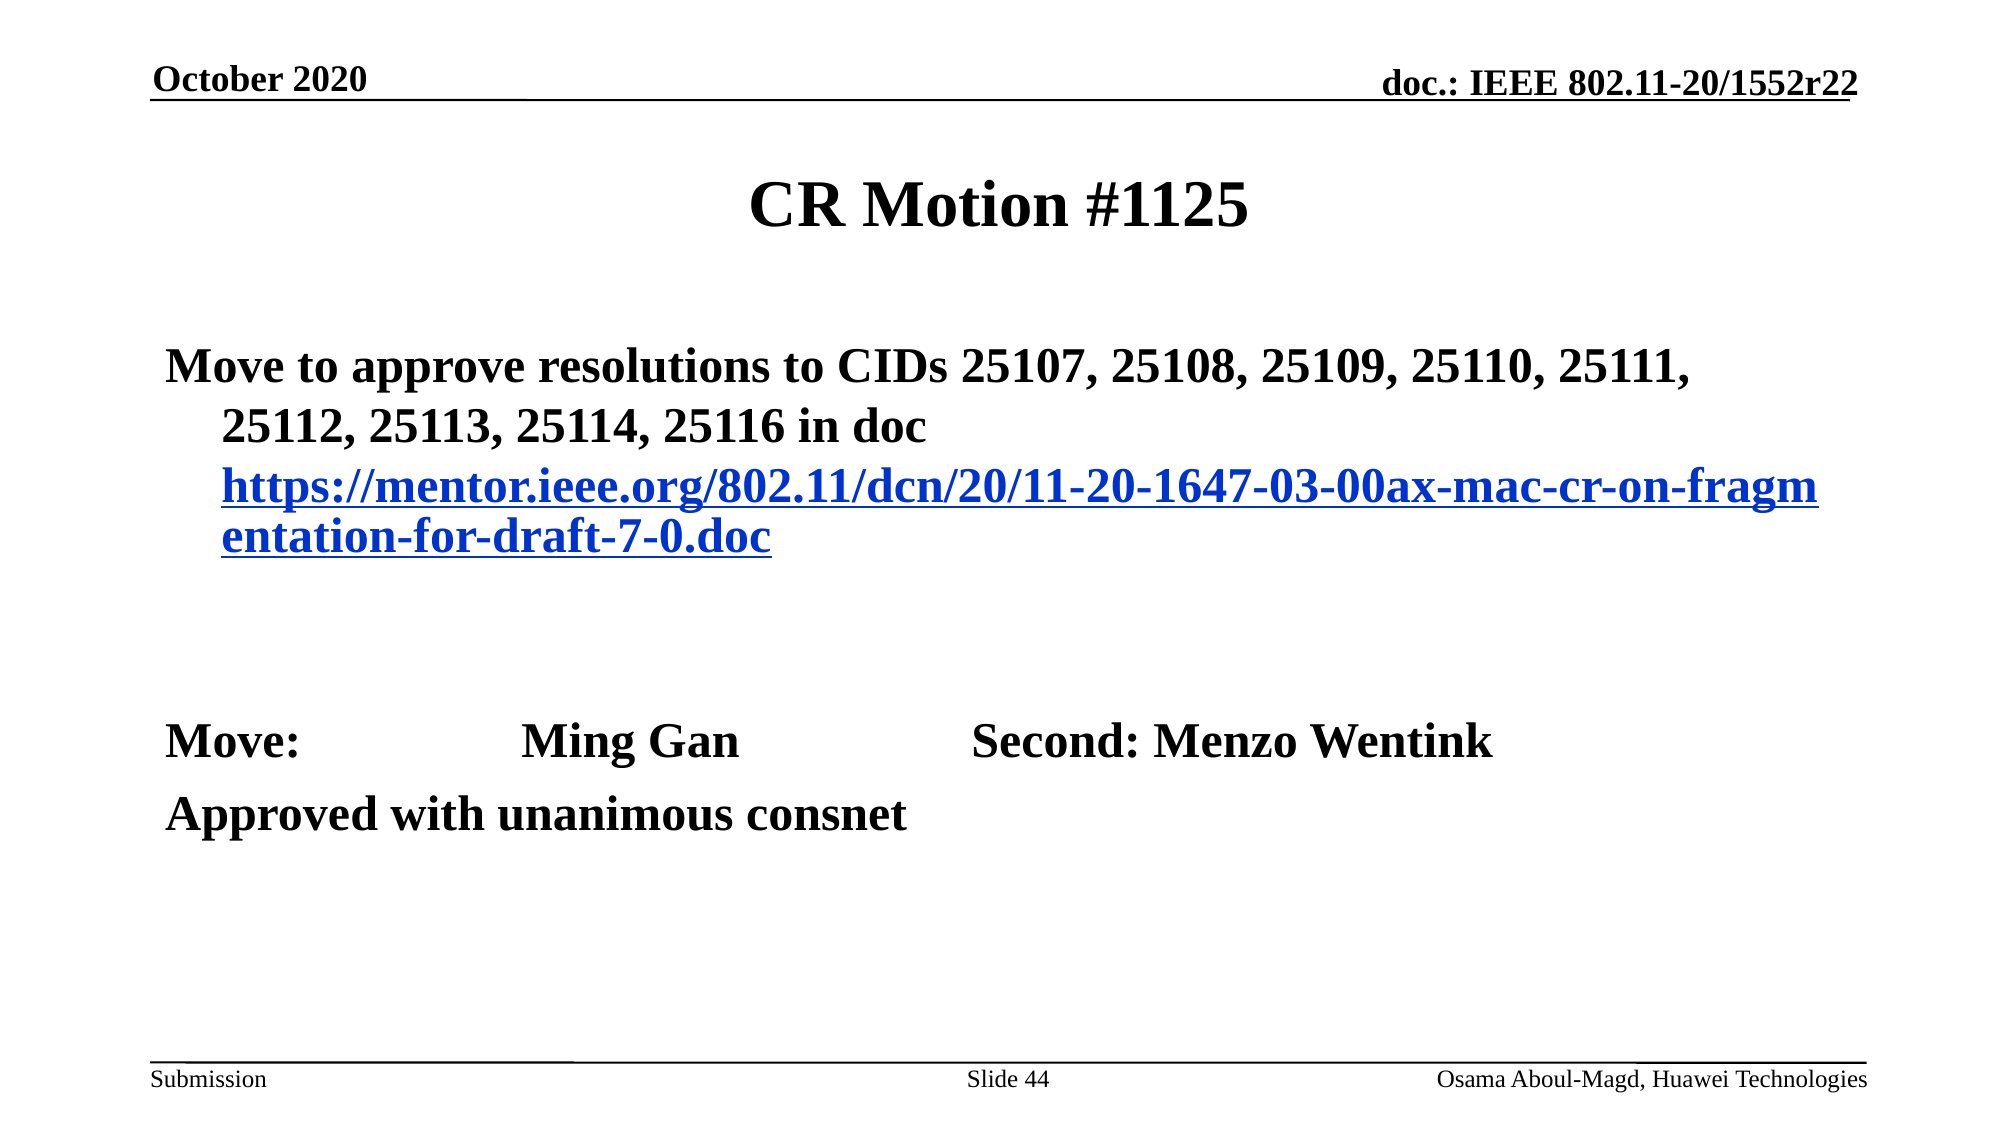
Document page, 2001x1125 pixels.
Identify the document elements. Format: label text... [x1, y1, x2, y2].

title CR Motion #1125 [149, 112, 1850, 288]
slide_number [152, 54, 563, 100]
footer Osama Aboul-Magd, Huawei Technologies [1171, 1061, 1869, 1093]
slide_number Slide 44 [950, 1061, 1067, 1123]
list Move to approve resolutions to CIDs 25107, 25108, 25109, 25110, 25111, 25112, 25113, 25114, 25116 in doc https://mentor.ieee.org/802.11/dcn/20/11-20-1647-03-00ax-mac-cr-on-fragmentation-for-draft-7-0.doc Move: Ming Gan Second: Menzo Wentink Approved with unanimous consnet [149, 324, 1850, 1000]
